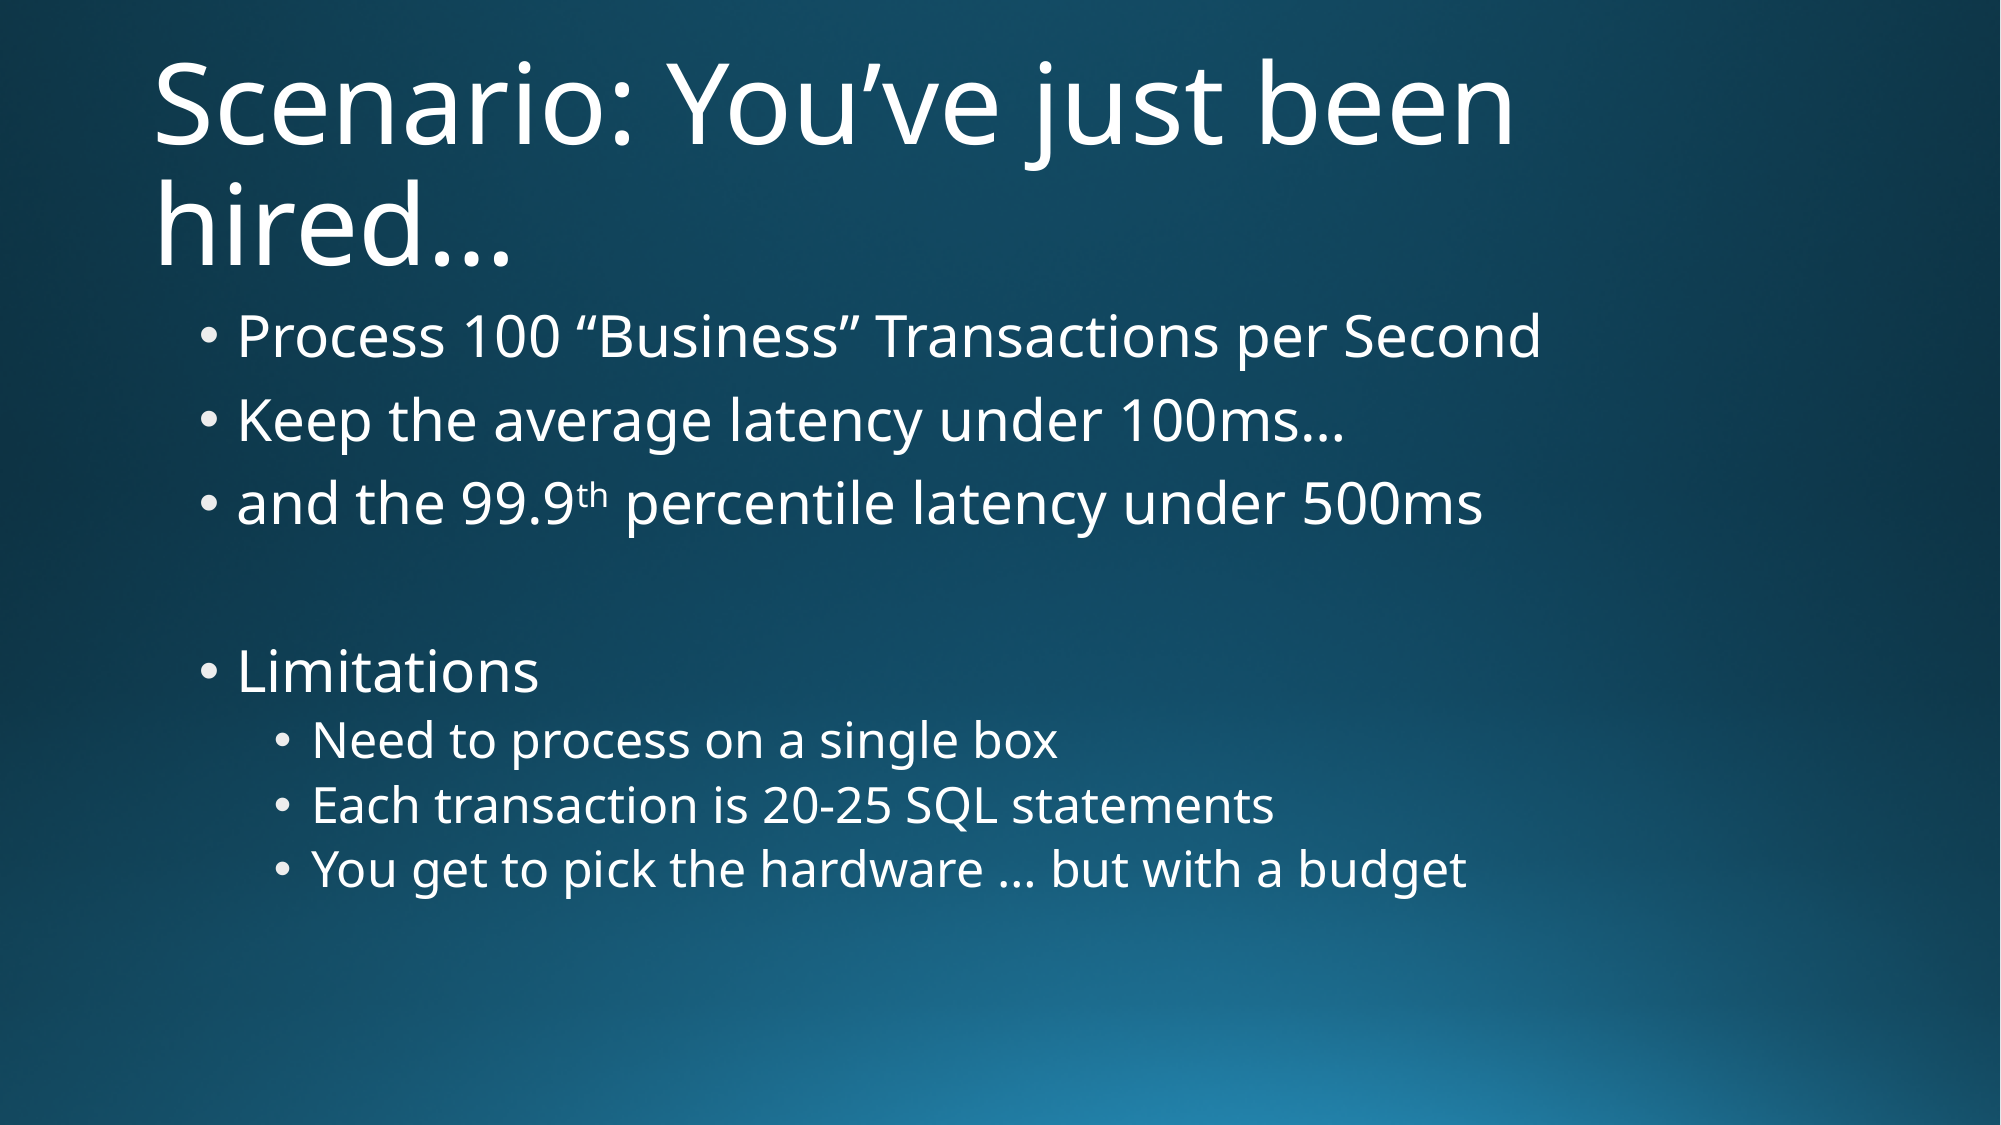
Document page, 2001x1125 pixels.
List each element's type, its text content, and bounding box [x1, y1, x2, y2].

list Process 100 “Business” Transactions per Second Keep the average latency under 100ms… and the 99.9th percentile latency under 500ms Limitations Need to process on a single box Each transaction is 20-25 SQL statements You get to pick the hardware … but with a budget [183, 299, 1863, 1014]
title Scenario: You’ve just been hired… [137, 59, 1863, 278]
picture [0, 0, 2001, 1125]
